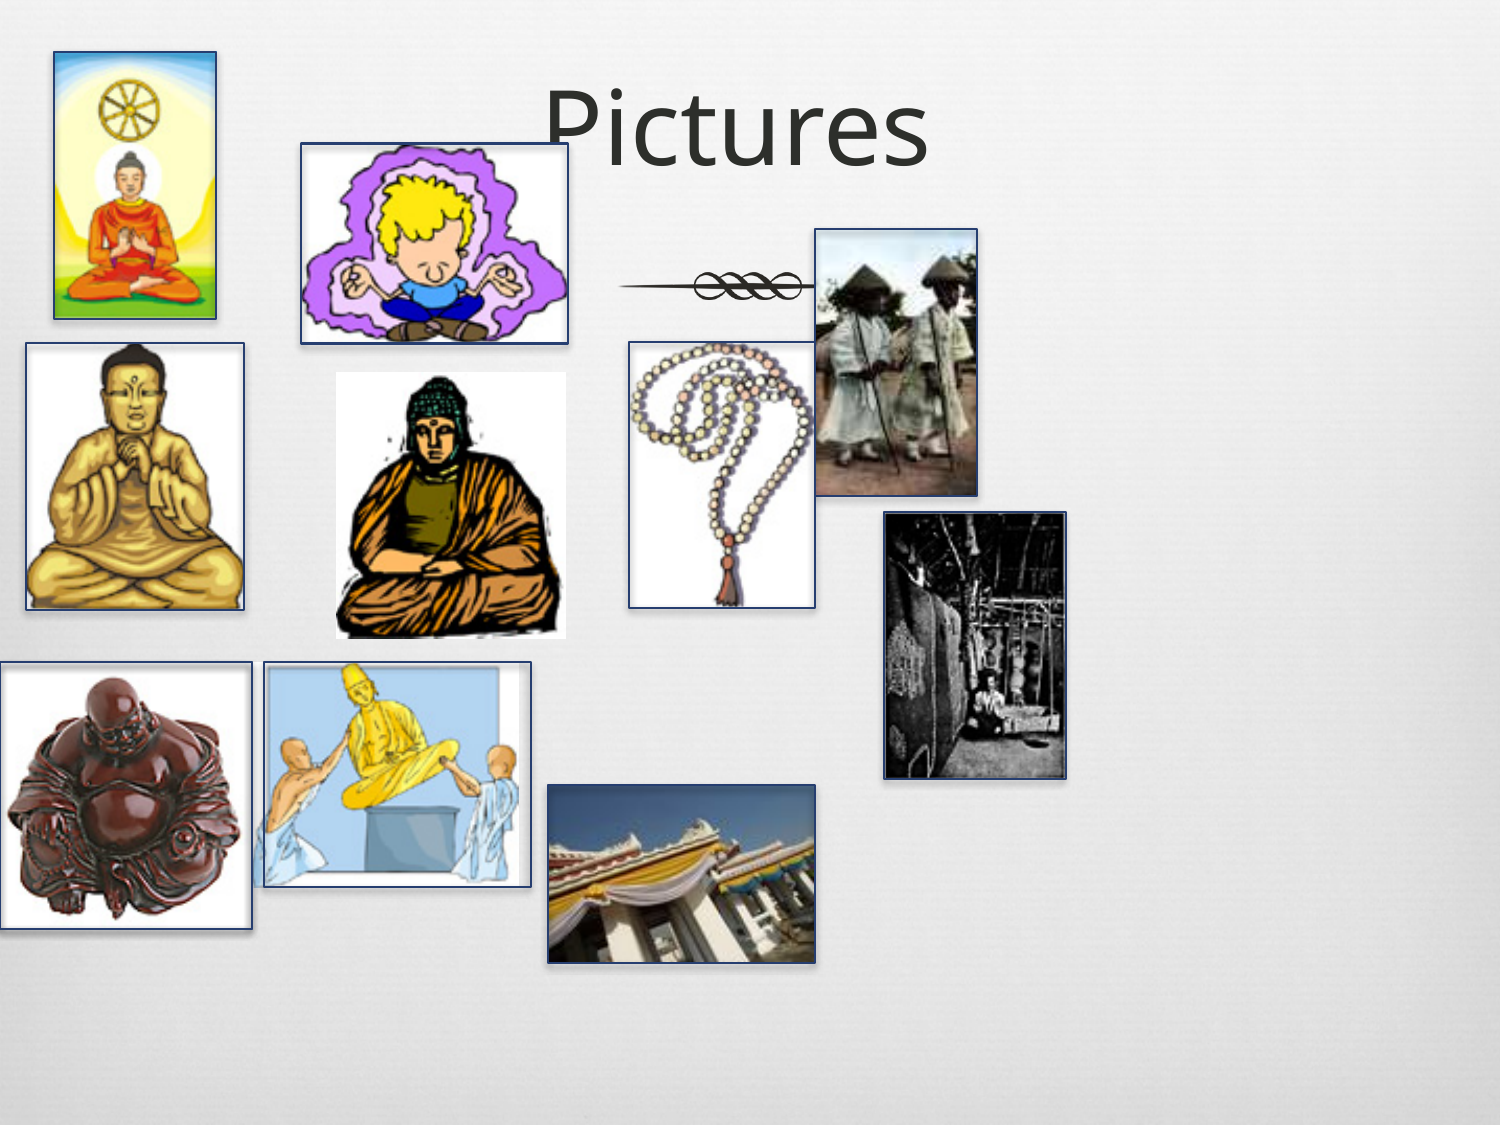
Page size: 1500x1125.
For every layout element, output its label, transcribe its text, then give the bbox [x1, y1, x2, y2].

picture [53, 51, 217, 320]
picture [25, 342, 245, 611]
picture [336, 371, 567, 640]
picture [300, 142, 569, 344]
text_box [300, 361, 532, 630]
text_box [520, 661, 532, 888]
picture [0, 661, 520, 930]
picture [547, 784, 816, 964]
picture [615, 228, 978, 609]
title Pictures [112, 11, 1388, 236]
text_box [335, 355, 500, 360]
picture [883, 511, 1067, 780]
